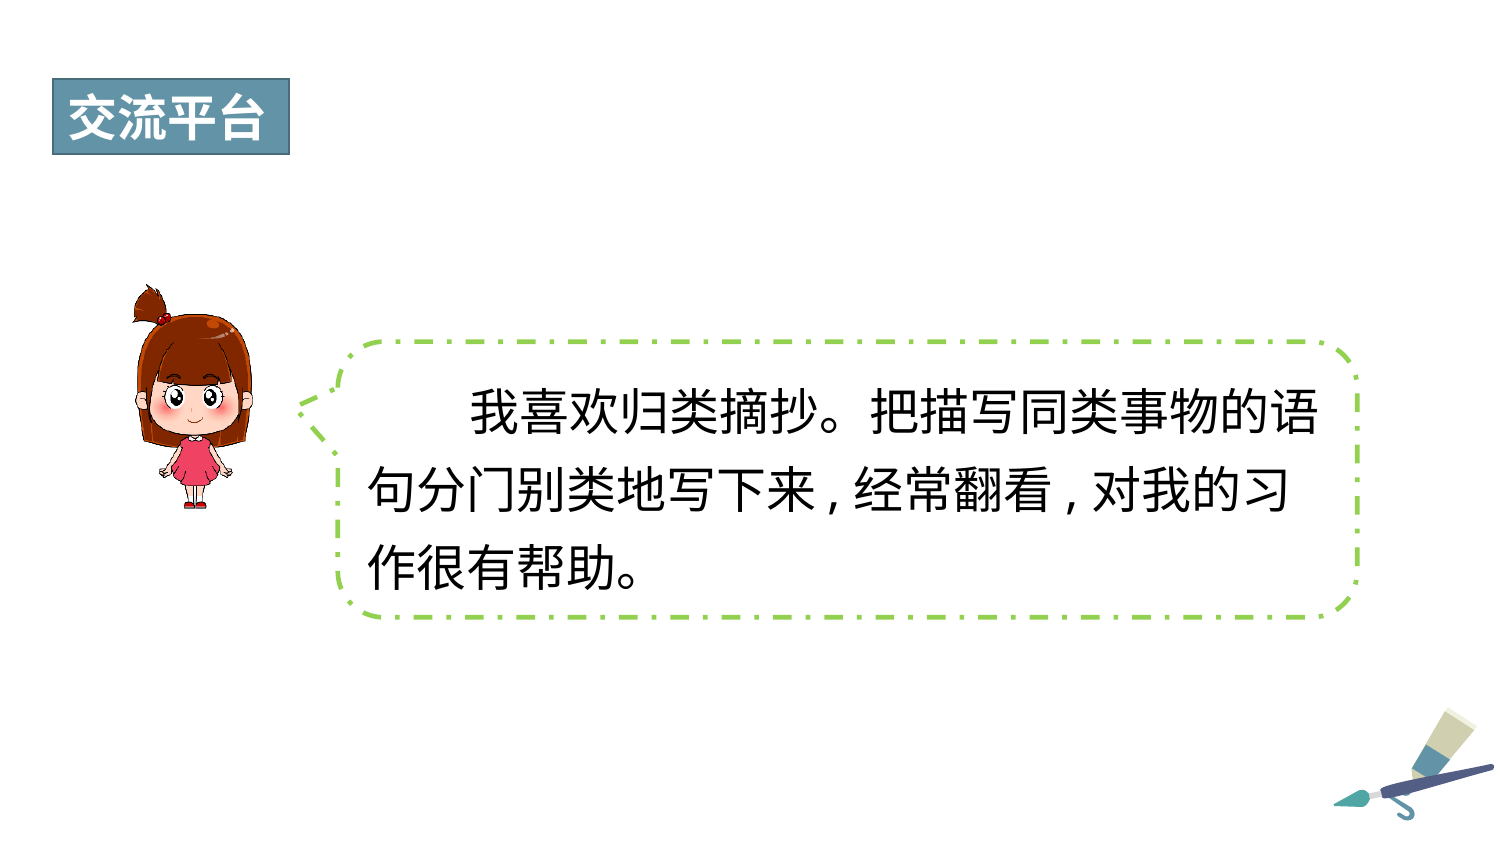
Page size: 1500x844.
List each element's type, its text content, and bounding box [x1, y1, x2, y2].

text_box 交流平台 [52, 78, 290, 155]
text_box 我喜欢归类摘抄。把描写同类事物的语句分门别类地写下来,经常翻看,对我的习作很有帮助。 [294, 341, 1358, 618]
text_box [1358, 708, 1481, 844]
picture [112, 244, 256, 564]
